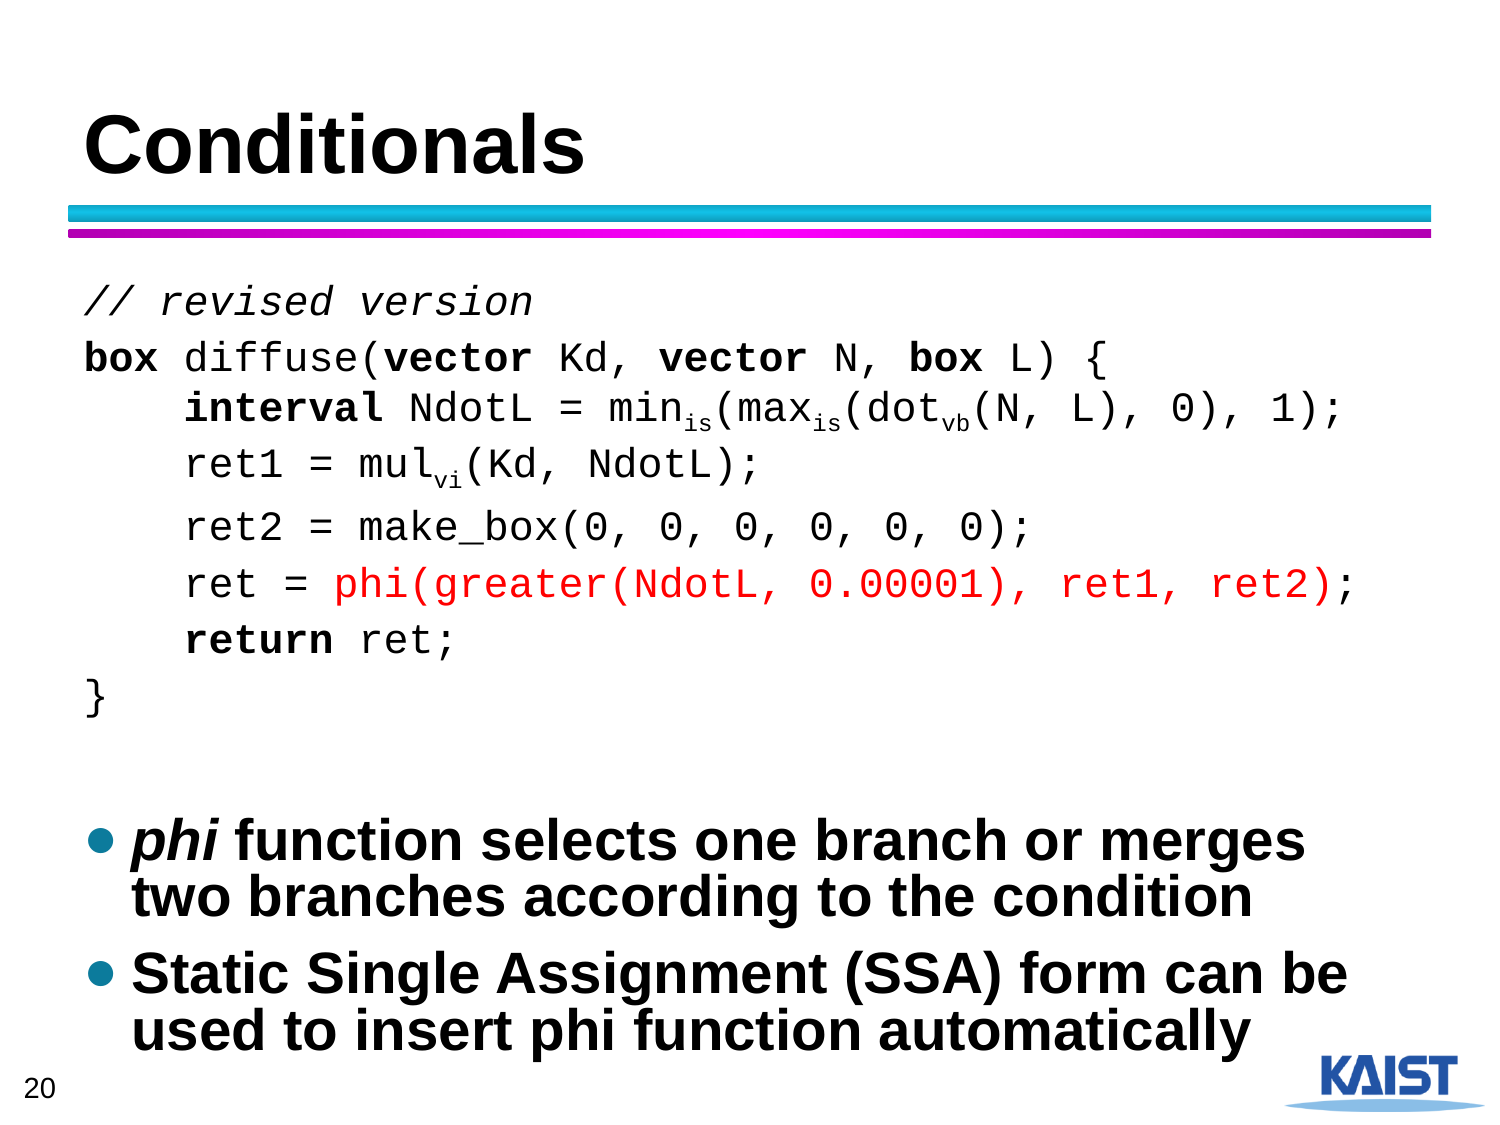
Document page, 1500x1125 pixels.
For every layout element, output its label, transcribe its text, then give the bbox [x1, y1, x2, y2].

picture [1284, 1055, 1485, 1112]
title Conditionals [68, 48, 1428, 199]
list // revised version box diffuse(vector Kd, vector N, box L) { interval NdotL = minis(maxis(dotvb(N, L), 0), 1); ret1 = mulvi(Kd, NdotL); ret2 = make_box(0, 0, 0, 0, 0, 0); ret = phi(greater(NdotL, 0.00001), ret1, ret2); return ret; } phi function selects one branch or merges two branches according to the condition Static Single Assignment (SSA) form can be used to insert phi function automatically [68, 259, 1434, 1093]
